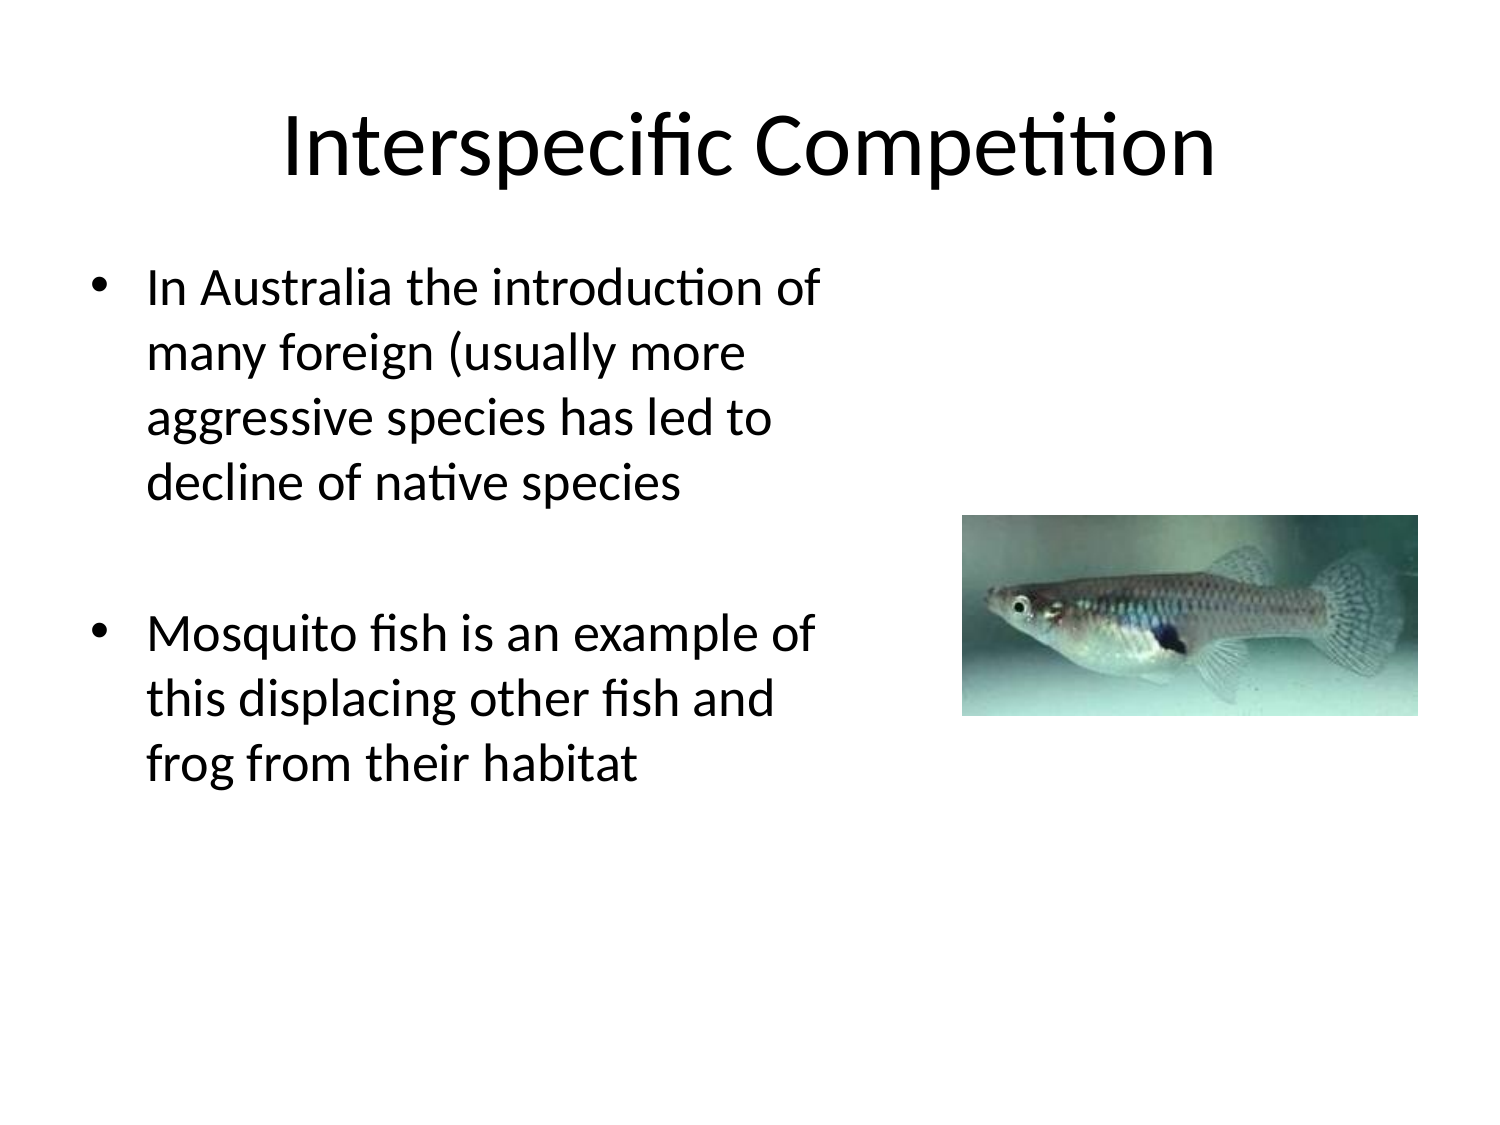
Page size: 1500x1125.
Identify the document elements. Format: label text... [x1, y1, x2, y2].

list In Australia the introduction of many foreign (usually more aggressive species has led to decline of native species Mosquito fish is an example of this displacing other fish and frog from their habitat [75, 243, 880, 1047]
picture [962, 514, 1418, 716]
title Interspecific Competition [75, 45, 1425, 233]
